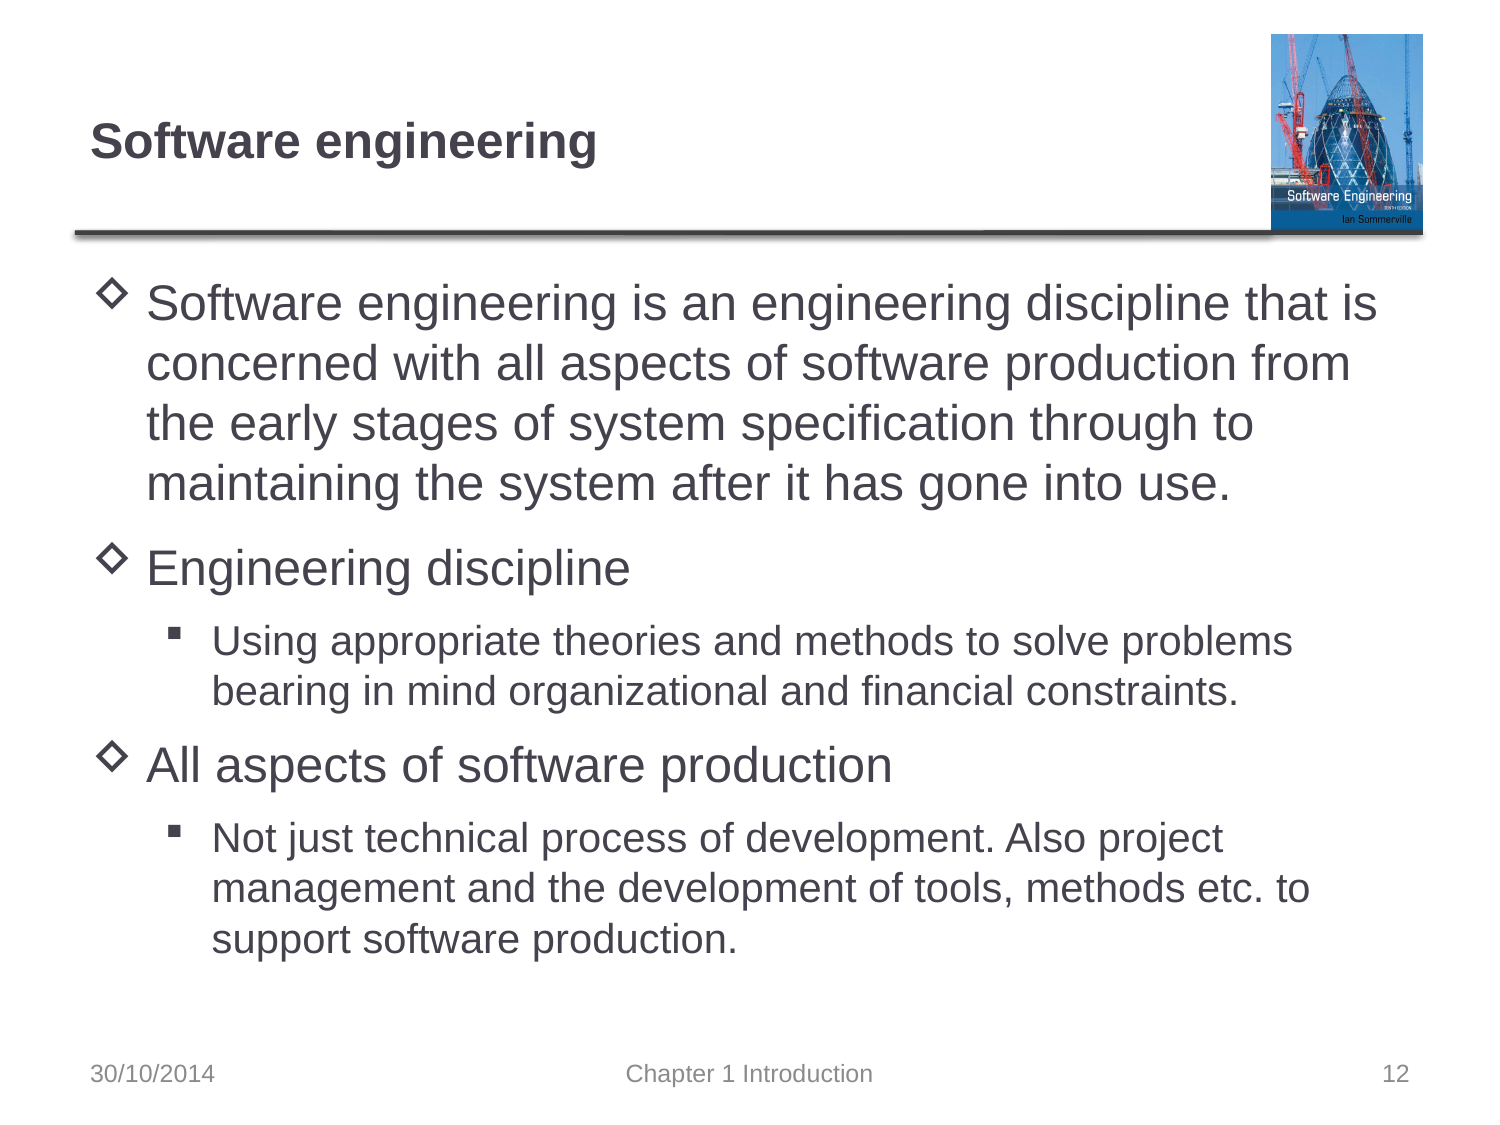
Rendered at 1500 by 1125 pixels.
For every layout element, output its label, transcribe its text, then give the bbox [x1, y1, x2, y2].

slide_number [75, 1042, 425, 1103]
picture [1271, 34, 1423, 230]
slide_number 12 [1074, 1042, 1425, 1103]
footer Chapter 1 Introduction [512, 1042, 988, 1103]
list Software engineering is an engineering discipline that is concerned with all aspects of software production from the early stages of system specification through to maintaining the system after it has gone into use. Engineering discipline Using appropriate theories and methods to solve problems bearing in mind organizational and financial constraints. All aspects of software production Not just technical process of development. Also project management and the development of tools, methods etc. to support software production. [75, 262, 1425, 1005]
title Software engineering [74, 44, 1272, 233]
